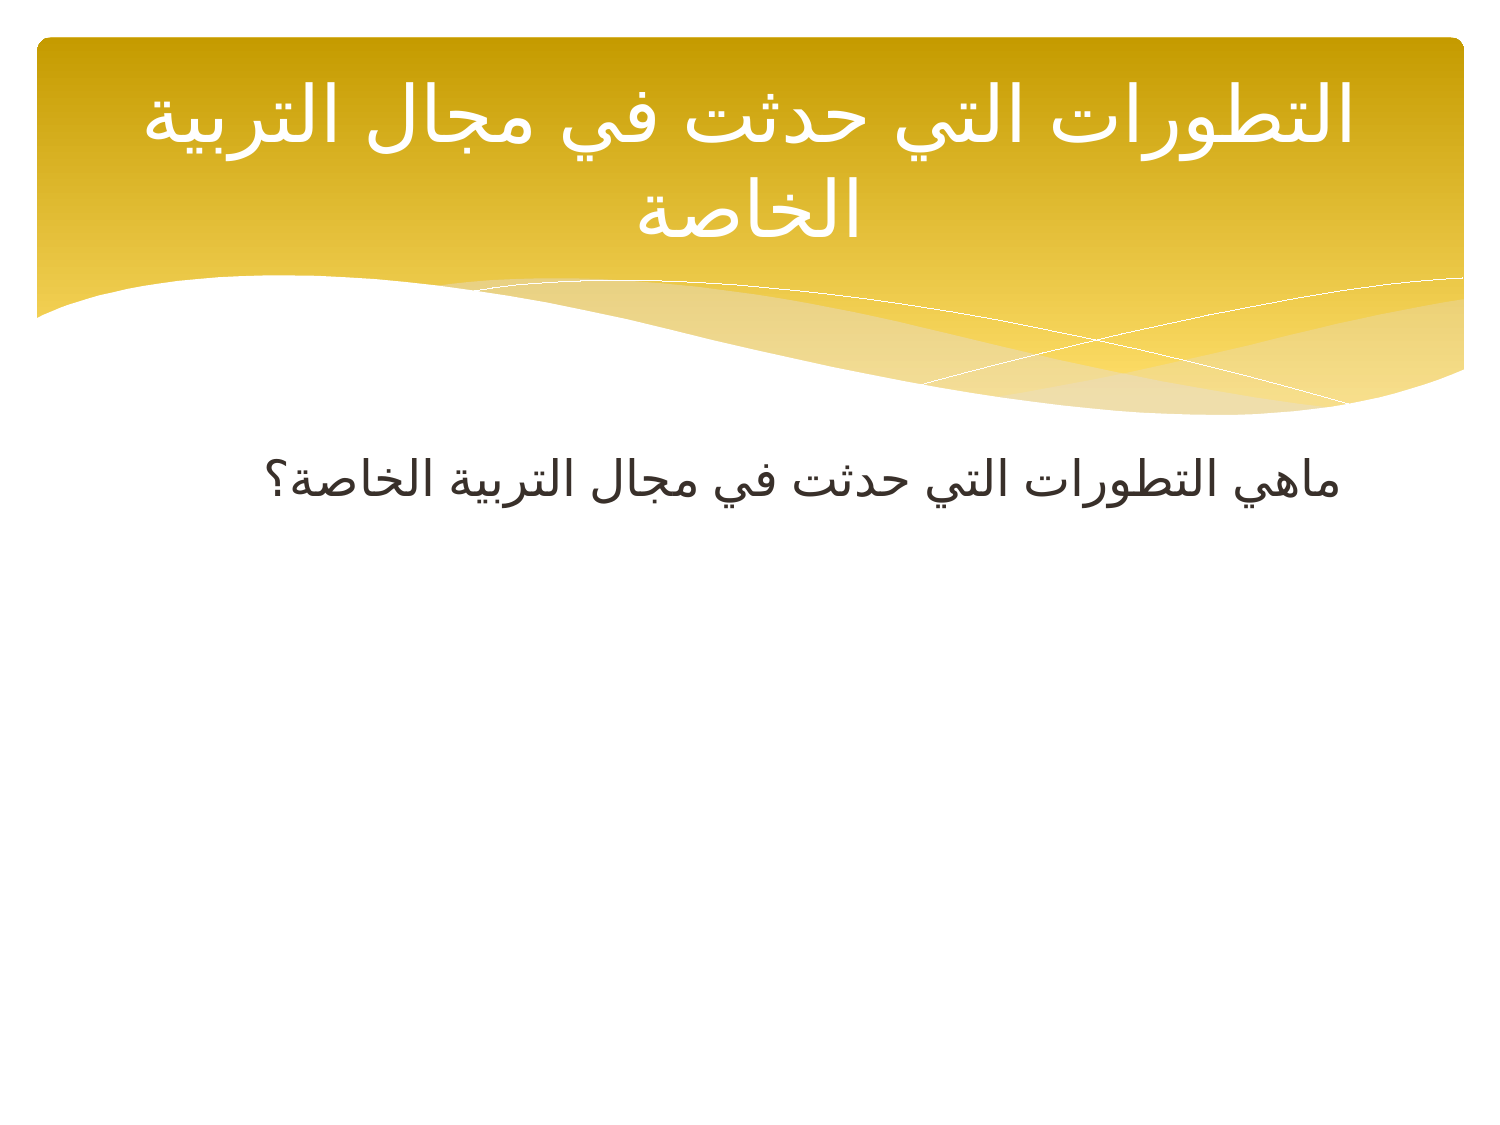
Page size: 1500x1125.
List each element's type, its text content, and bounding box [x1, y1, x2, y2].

list ماهي التطورات التي حدثت في مجال التربية الخاصة؟ [143, 438, 1359, 1005]
title التطورات التي حدثت في مجال التربية الخاصة [75, 55, 1425, 261]
